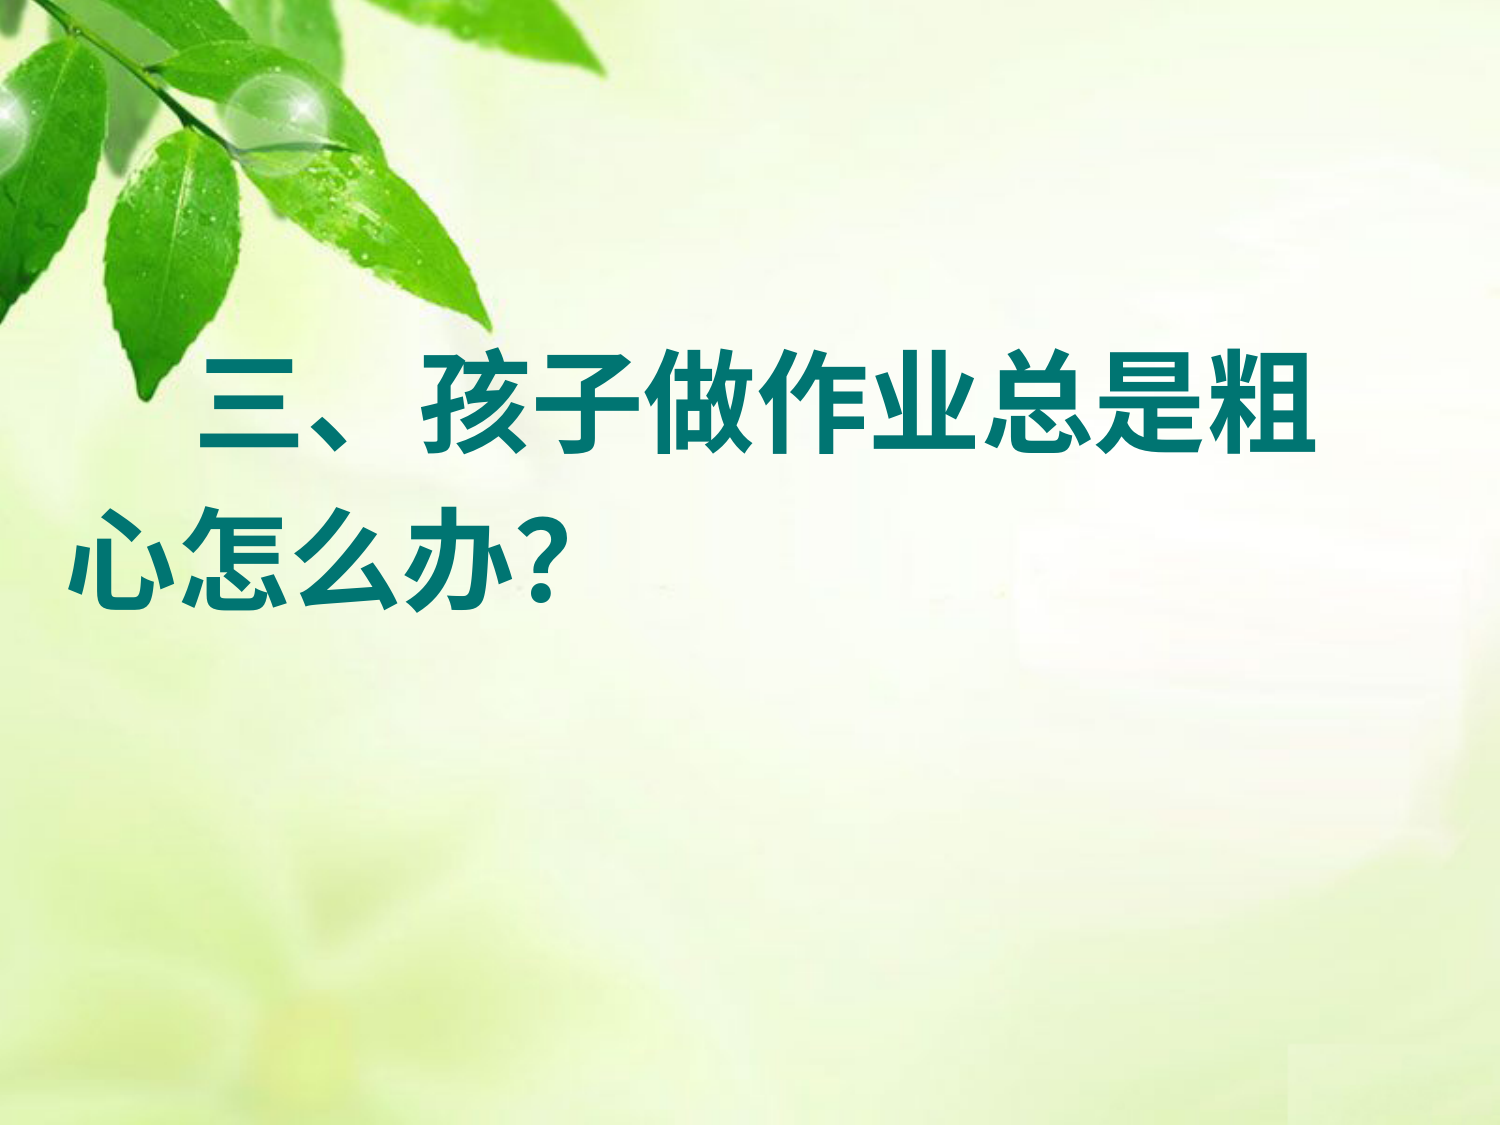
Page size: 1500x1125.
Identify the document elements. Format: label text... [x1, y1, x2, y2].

picture [0, 0, 1500, 1125]
list 三、孩子做作业总是粗 心怎么办？ [49, 324, 1452, 963]
